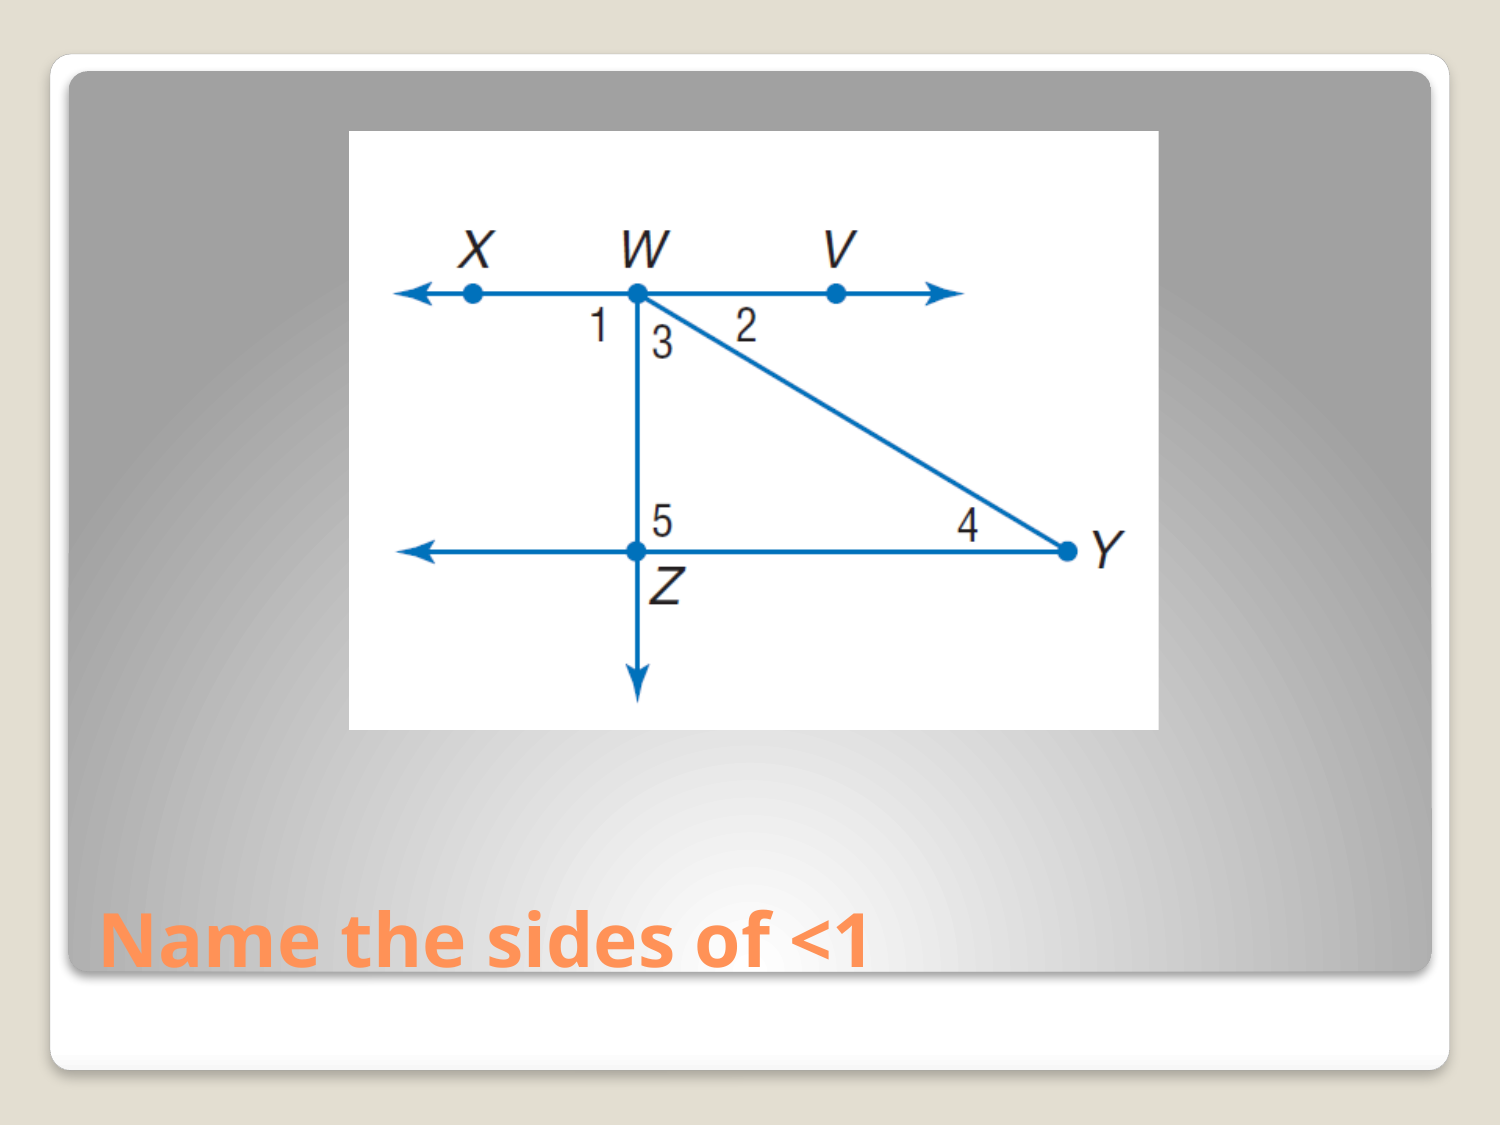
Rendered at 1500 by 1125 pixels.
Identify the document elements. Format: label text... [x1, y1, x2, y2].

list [348, 131, 1159, 730]
title Name the sides of <1 [82, 817, 1425, 990]
